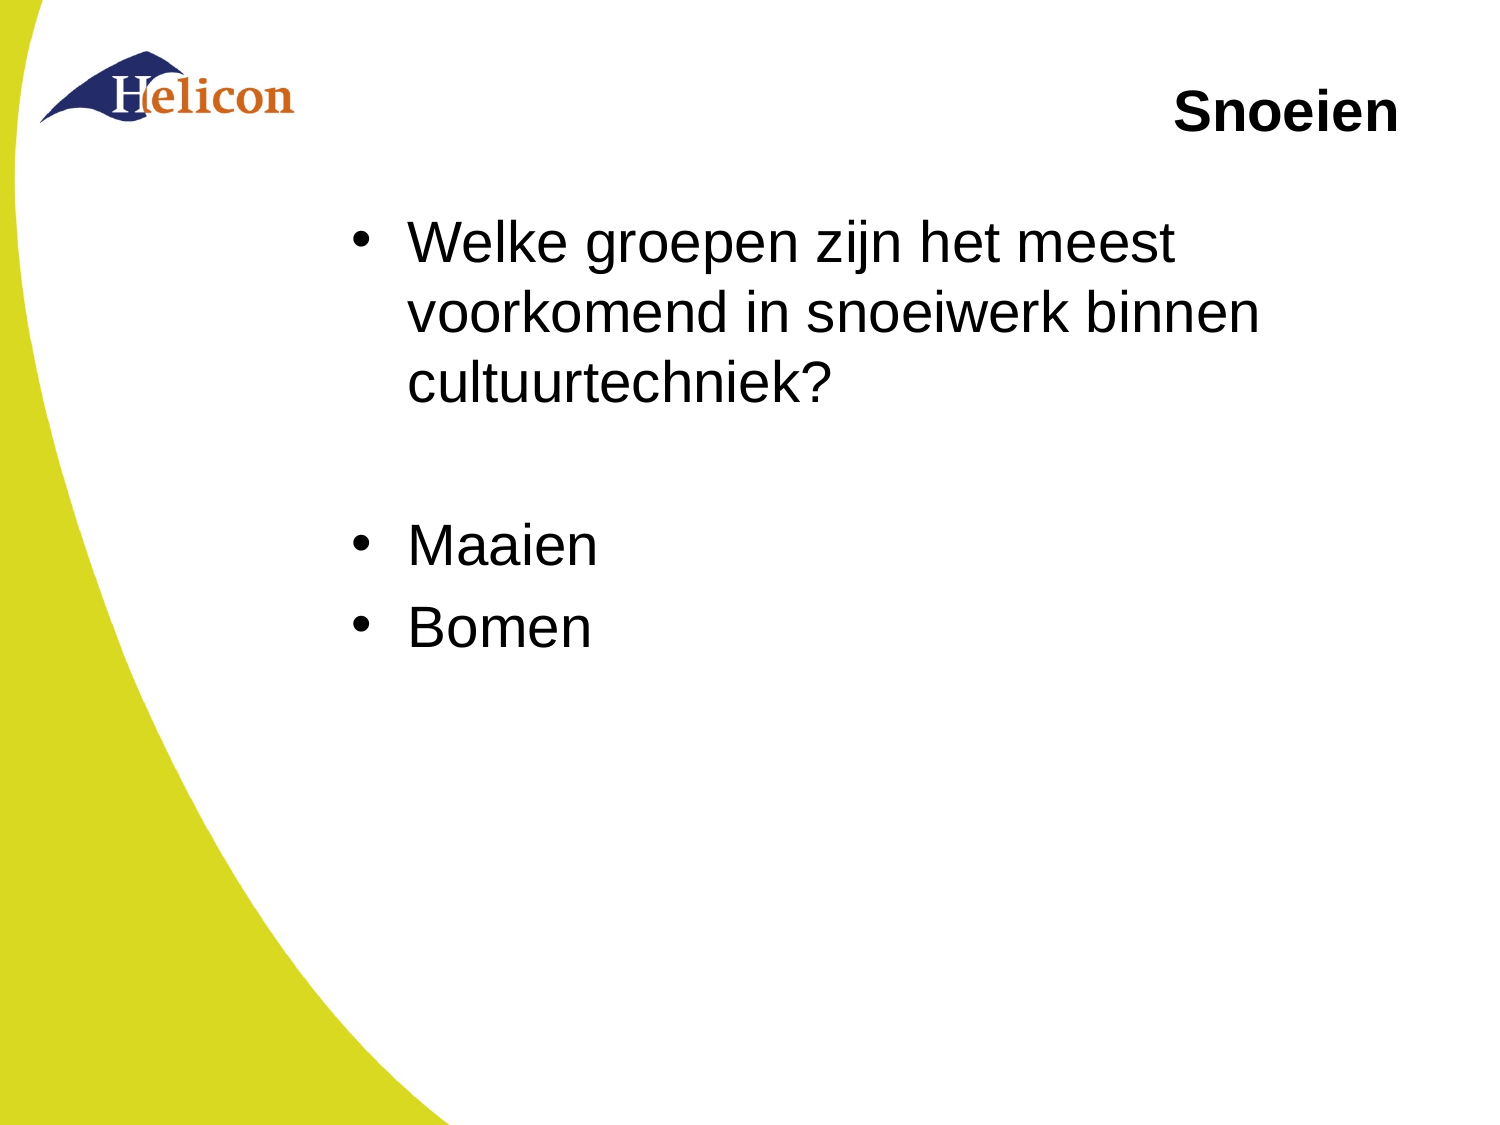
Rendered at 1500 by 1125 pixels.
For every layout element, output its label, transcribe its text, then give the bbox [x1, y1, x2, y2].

title Snoeien [324, 54, 1415, 161]
picture [0, 0, 1500, 1125]
list Welke groepen zijn het meest voorkomend in snoeiwerk binnen cultuurtechniek? Maaien Bomen [336, 196, 1425, 1005]
